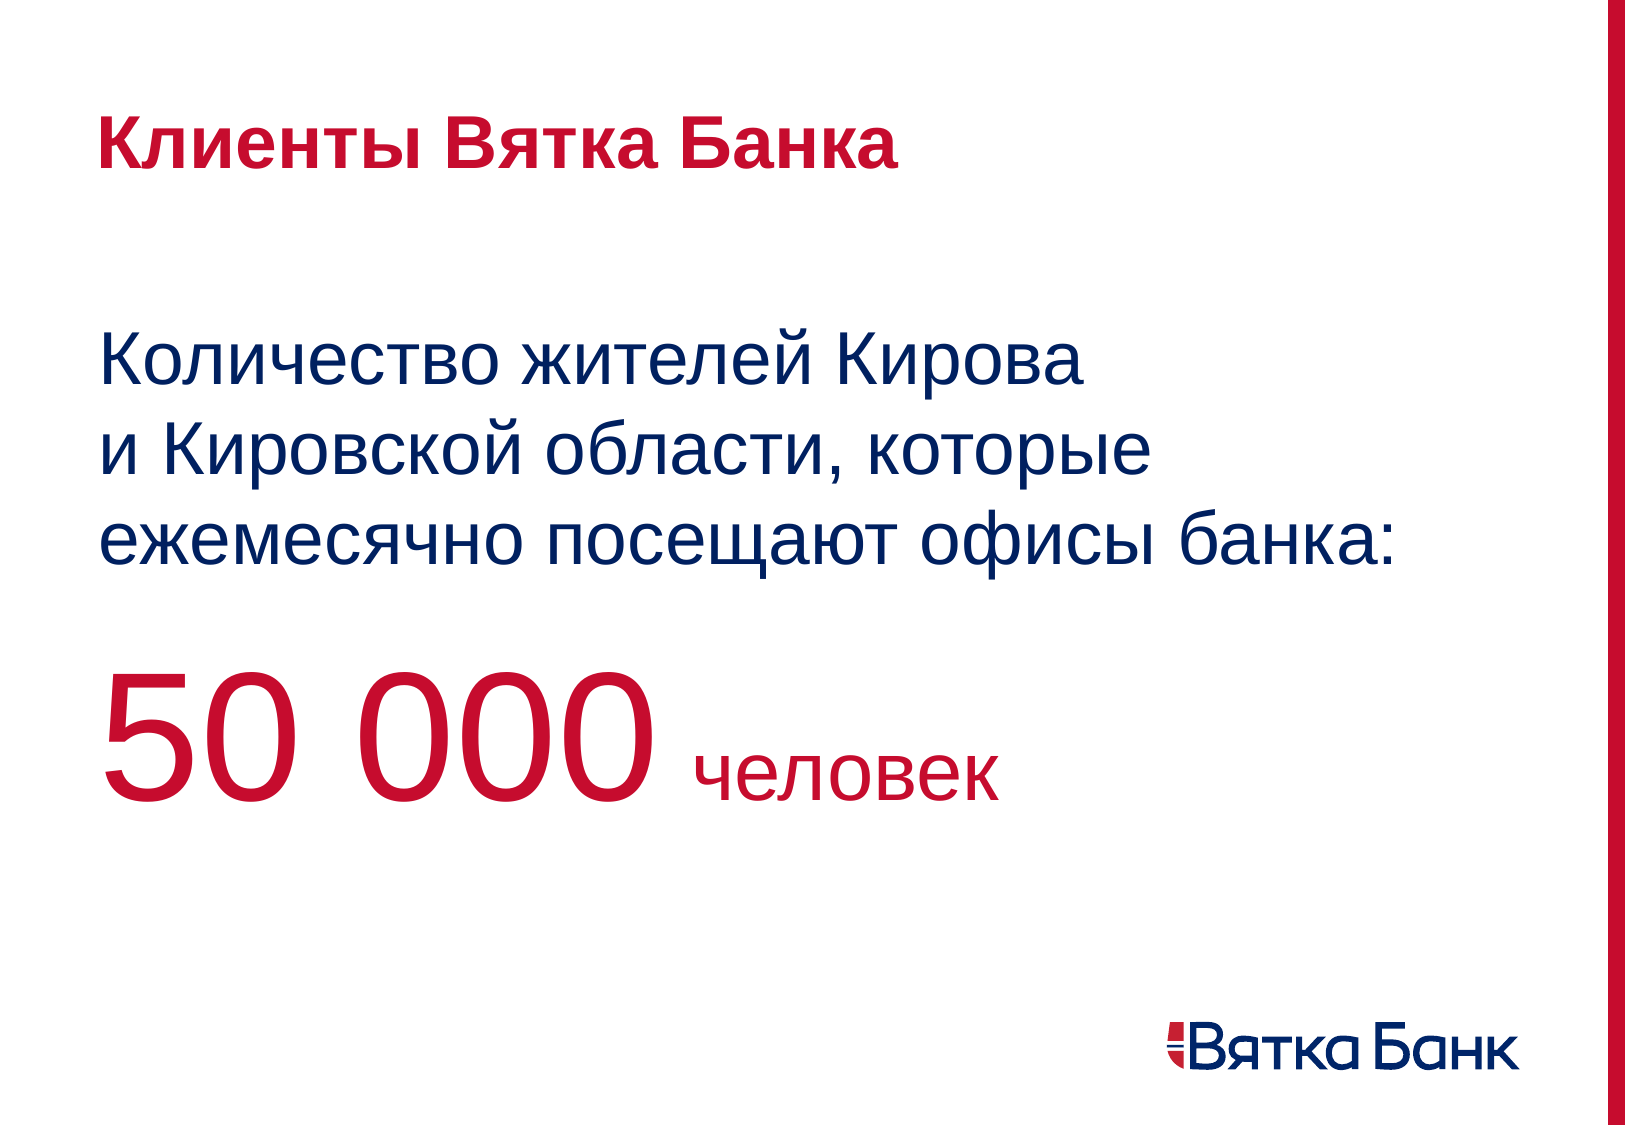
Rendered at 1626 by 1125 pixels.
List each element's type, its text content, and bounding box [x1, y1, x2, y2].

text_box Количество жителей Кирова и Кировской области, которые ежемесячно посещают офисы банка: [84, 302, 1463, 588]
title Клиенты Вятка Банка [80, 44, 1274, 233]
text_box 50 000 человек [84, 609, 1427, 845]
